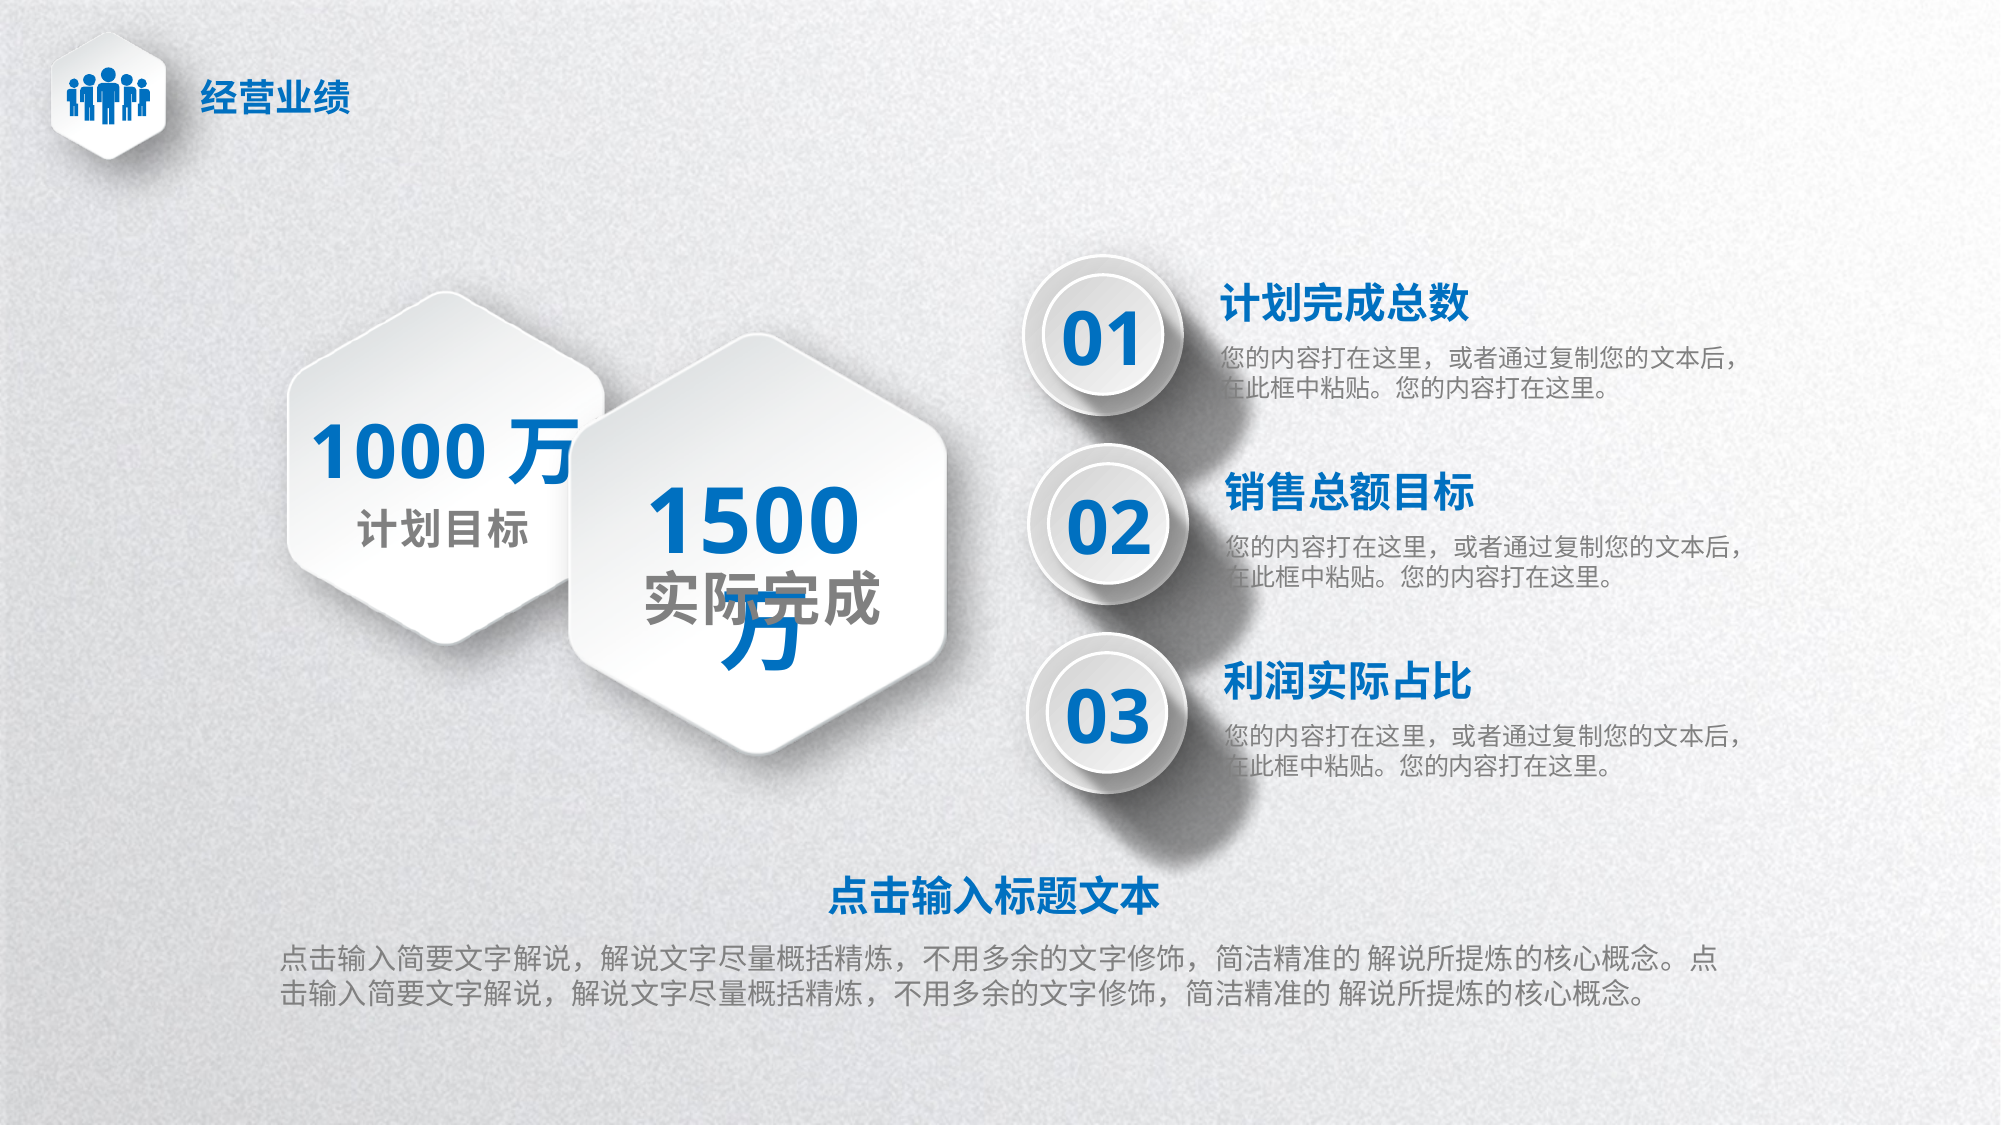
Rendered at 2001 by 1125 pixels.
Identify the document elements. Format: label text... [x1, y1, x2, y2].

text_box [1028, 432, 1246, 621]
text_box 点击输入简要文字解说，解说文字尽量概括精炼，不用多余的文字修饰，简洁精准的 解说所提炼的核心概念。点击输入简要文字解说，解说文字尽量概括精炼，不用多余的文字修饰，简洁精准的 解说所提炼的核心概念。 [279, 940, 1738, 1011]
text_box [1023, 243, 1241, 436]
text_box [1204, 269, 1767, 412]
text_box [1208, 647, 1771, 790]
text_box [1027, 621, 1245, 896]
text_box 经营业绩 [191, 66, 366, 127]
text_box 点击输入标题文本 [827, 869, 1166, 920]
picture [0, 0, 2001, 1125]
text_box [1209, 458, 1772, 601]
